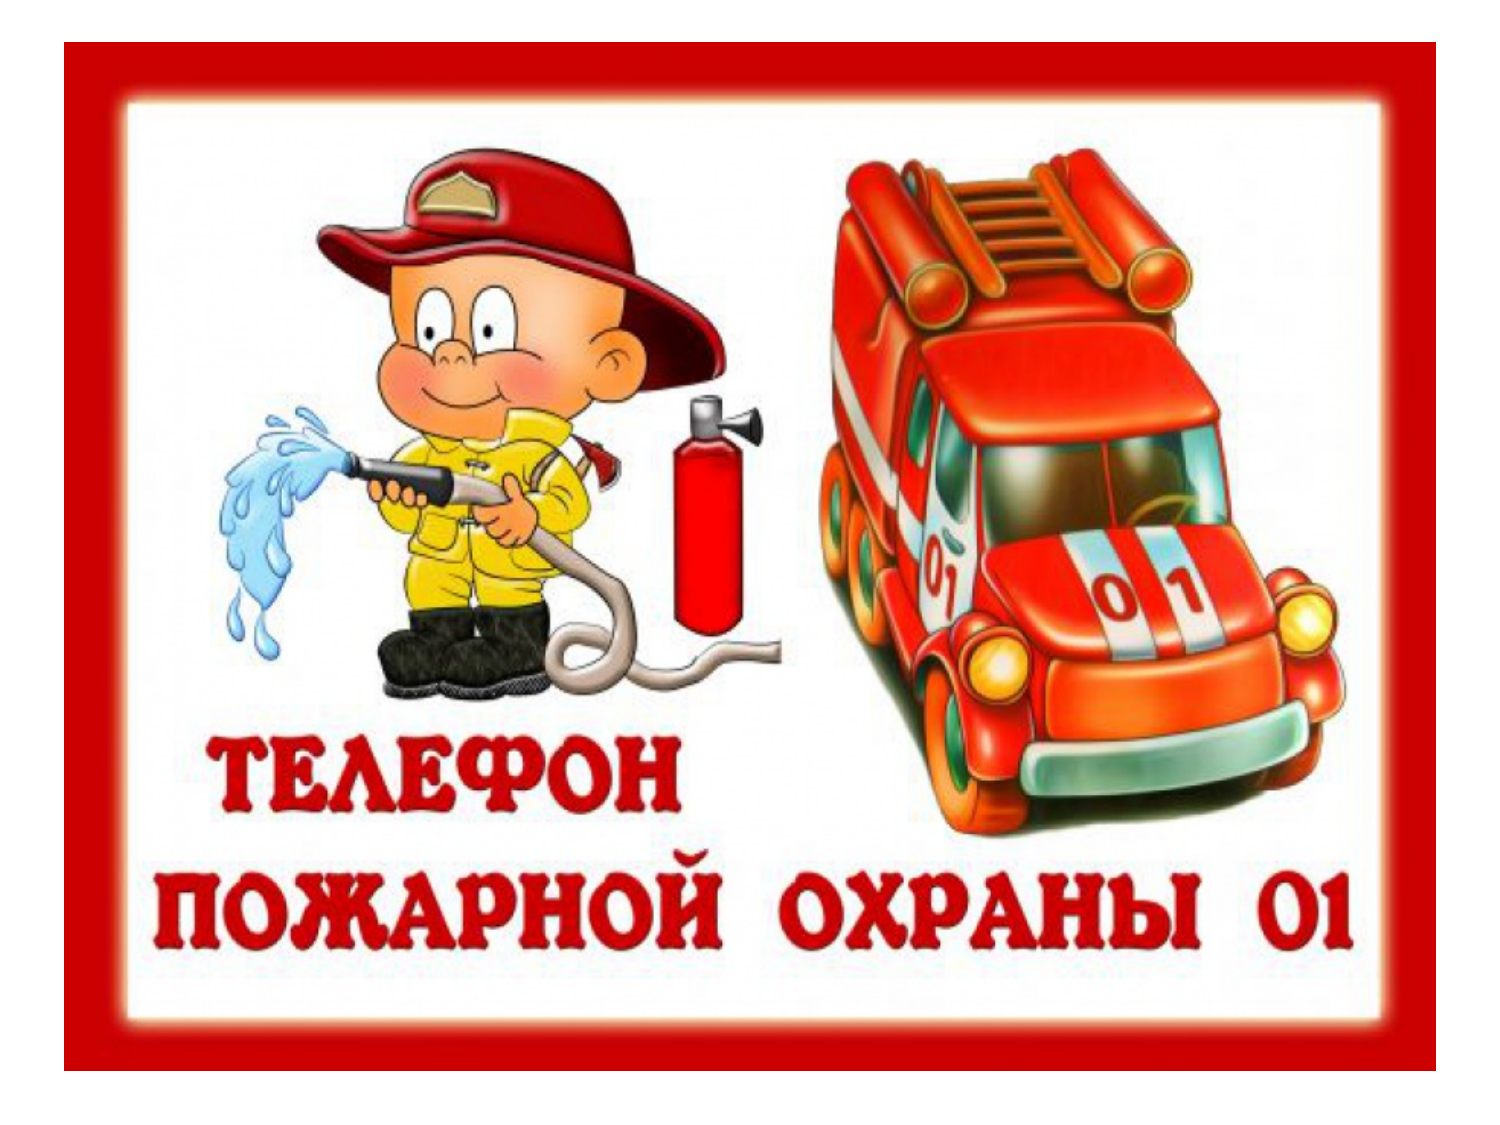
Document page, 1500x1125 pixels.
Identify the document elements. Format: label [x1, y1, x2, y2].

list [64, 42, 1436, 1071]
